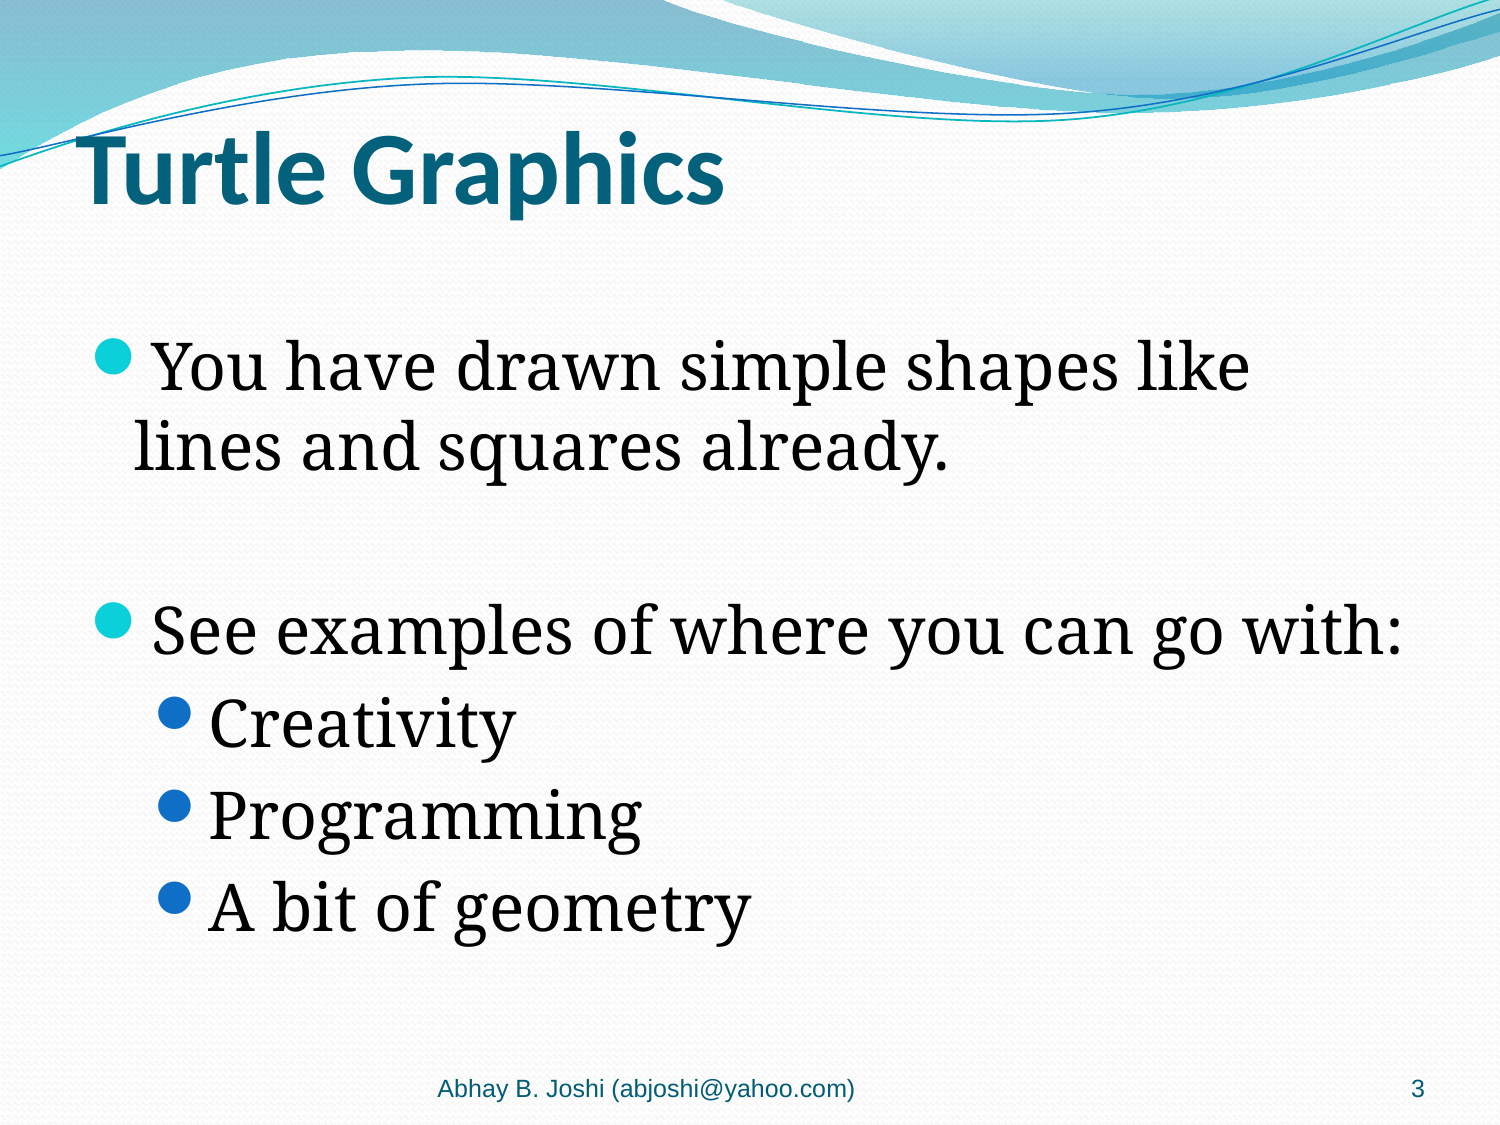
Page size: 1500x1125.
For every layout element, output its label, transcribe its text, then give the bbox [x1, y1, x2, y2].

footer Abhay B. Joshi (abjoshi@yahoo.com) [437, 1042, 988, 1103]
list You have drawn simple shapes like lines and squares already. See examples of where you can go with: Creativity Programming A bit of geometry [75, 317, 1425, 1038]
slide_number 3 [1299, 1042, 1425, 1103]
title Turtle Graphics [75, 37, 1425, 225]
